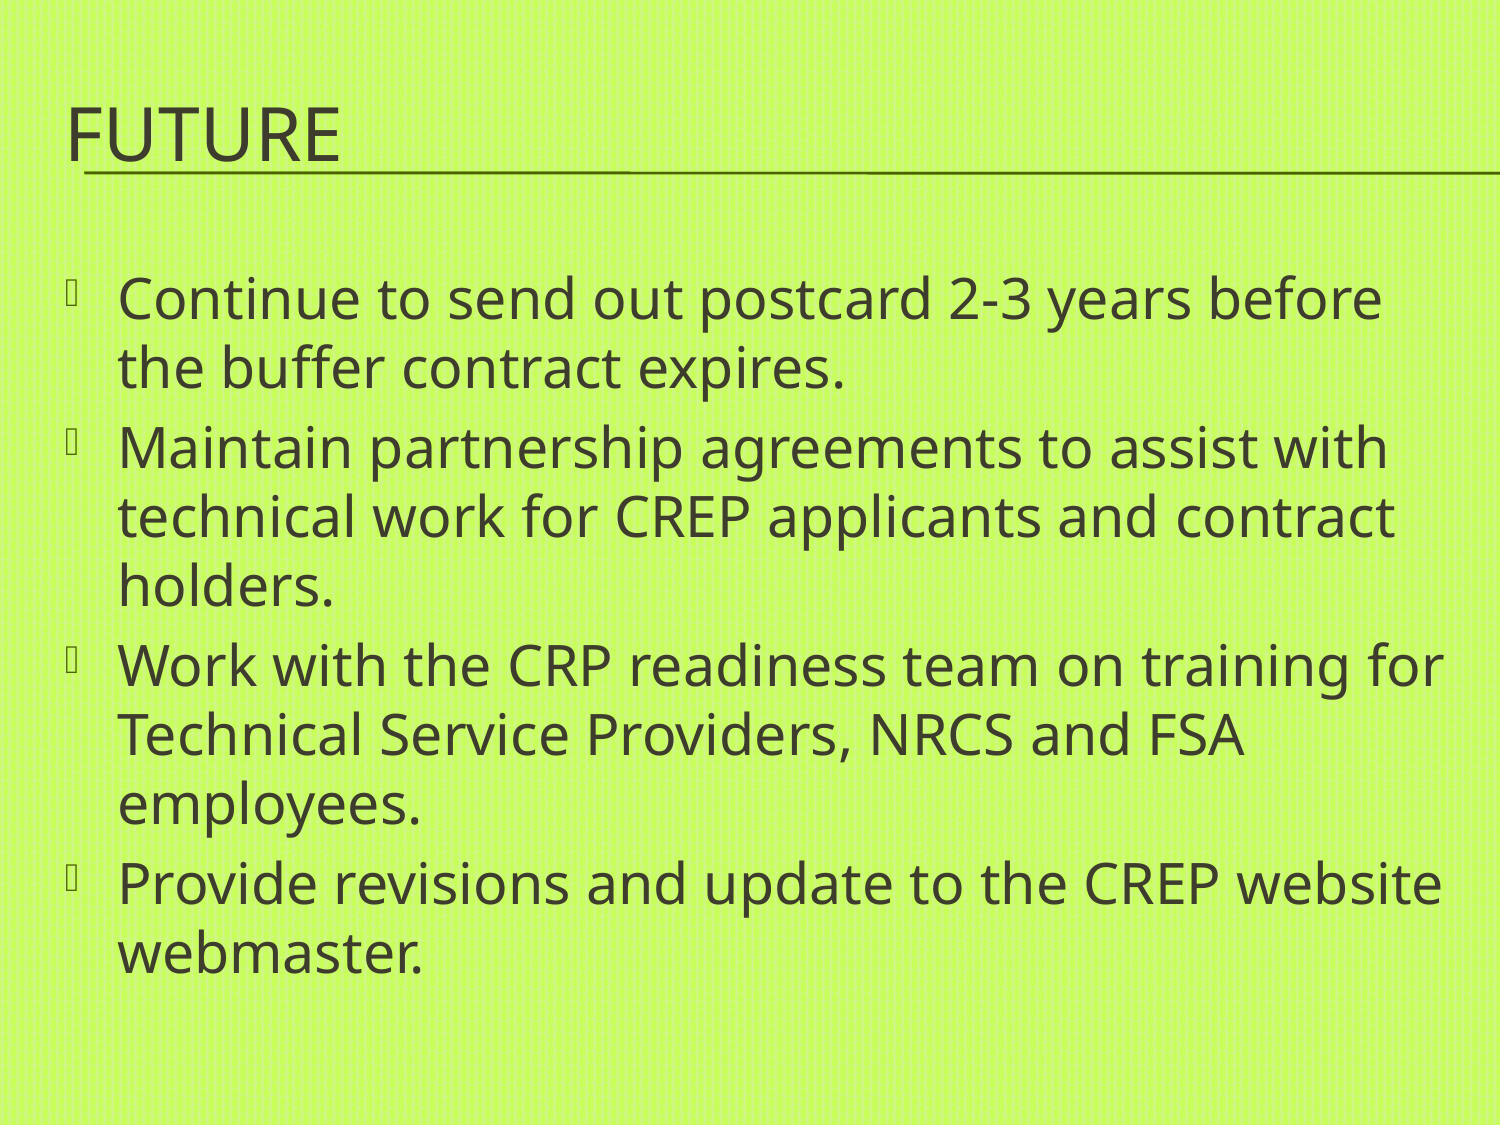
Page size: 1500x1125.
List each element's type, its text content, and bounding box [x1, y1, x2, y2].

list Continue to send out postcard 2-3 years before the buffer contract expires. Maintain partnership agreements to assist with technical work for CREP applicants and contract holders. Work with the CRP readiness team on training for Technical Service Providers, NRCS and FSA employees. Provide revisions and update to the CREP website webmaster. [50, 254, 1475, 998]
title Future [50, 62, 1475, 200]
